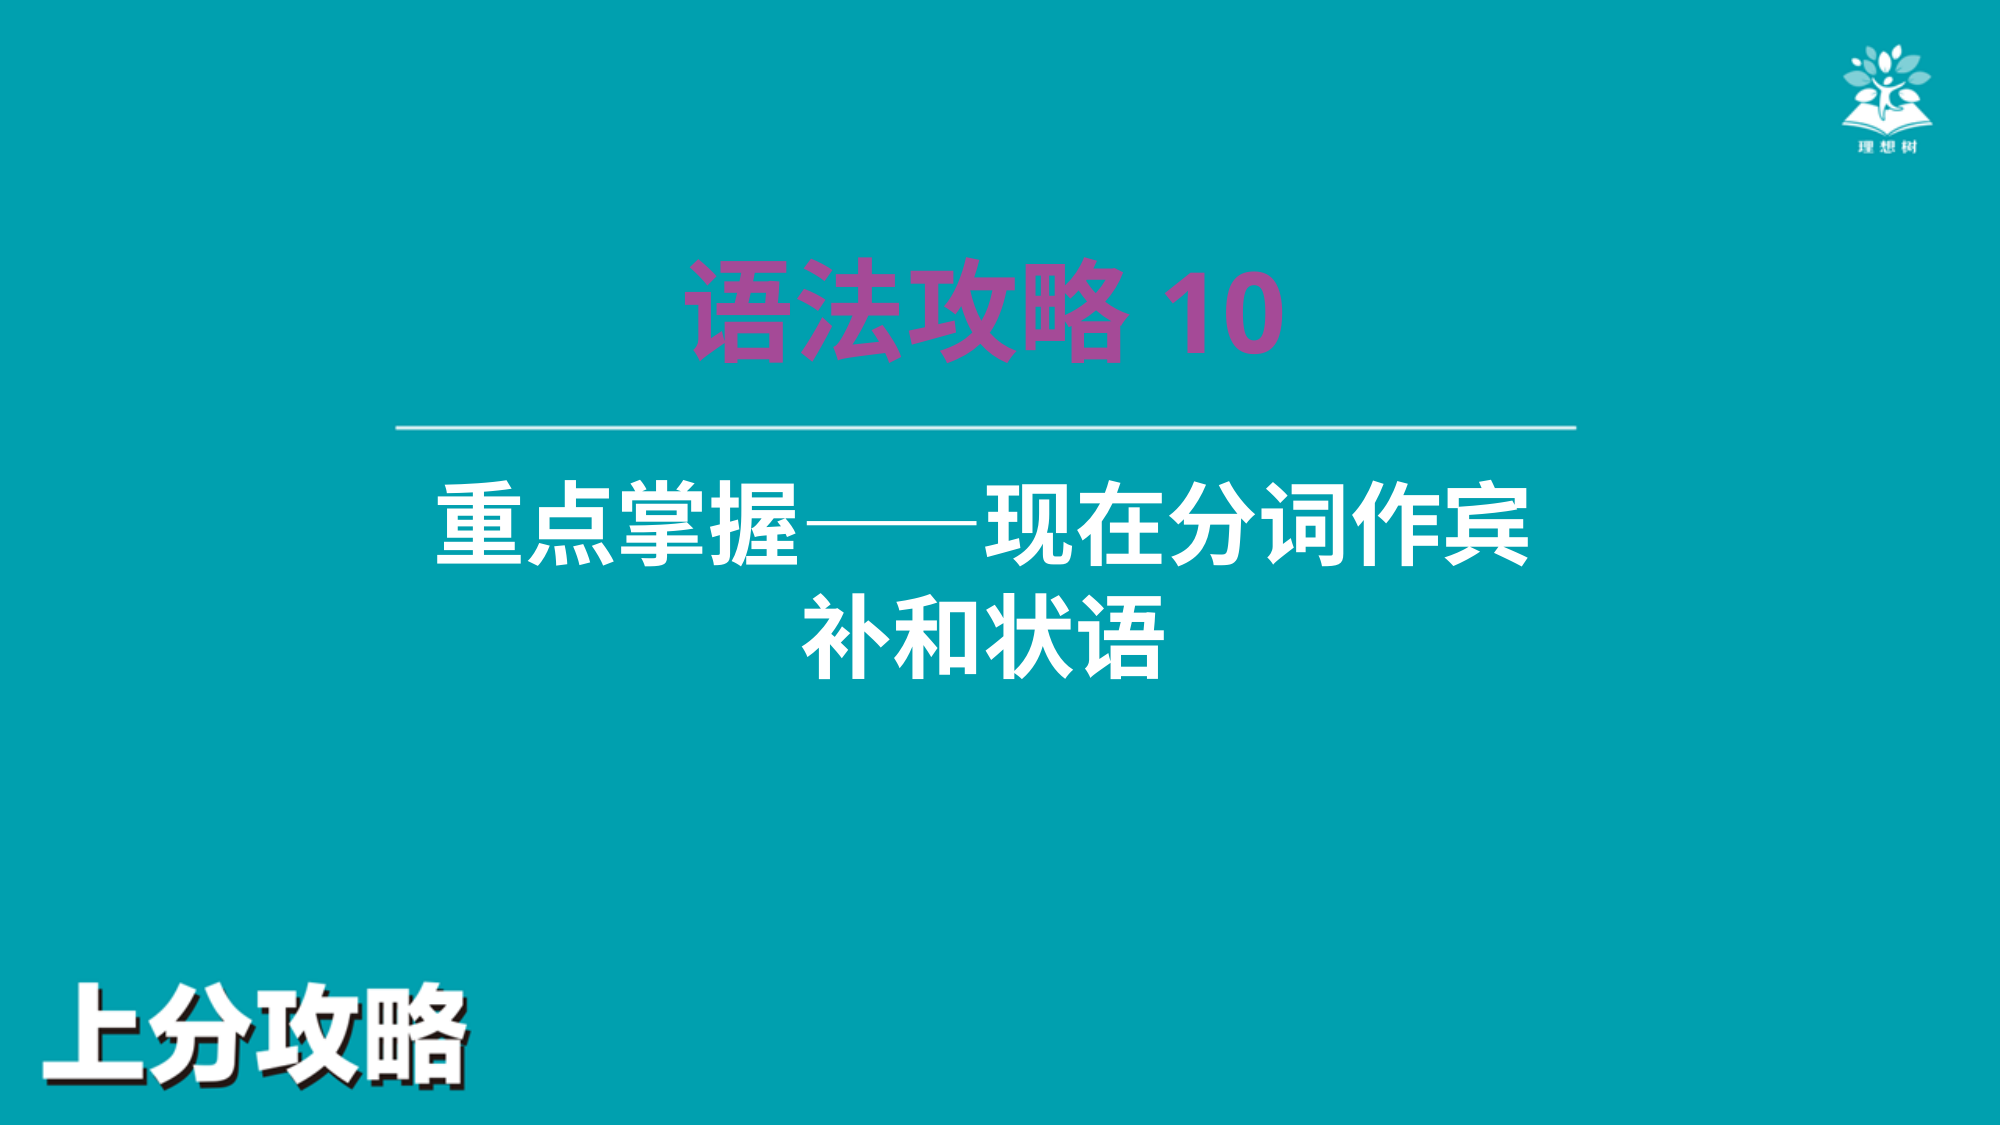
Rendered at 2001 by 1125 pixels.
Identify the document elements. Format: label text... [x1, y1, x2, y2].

text_box 重点掌握——现在分词作宾 补和状语 [391, 460, 1577, 696]
text_box 语法攻略10 [391, 231, 1577, 384]
picture [0, 0, 2000, 1125]
